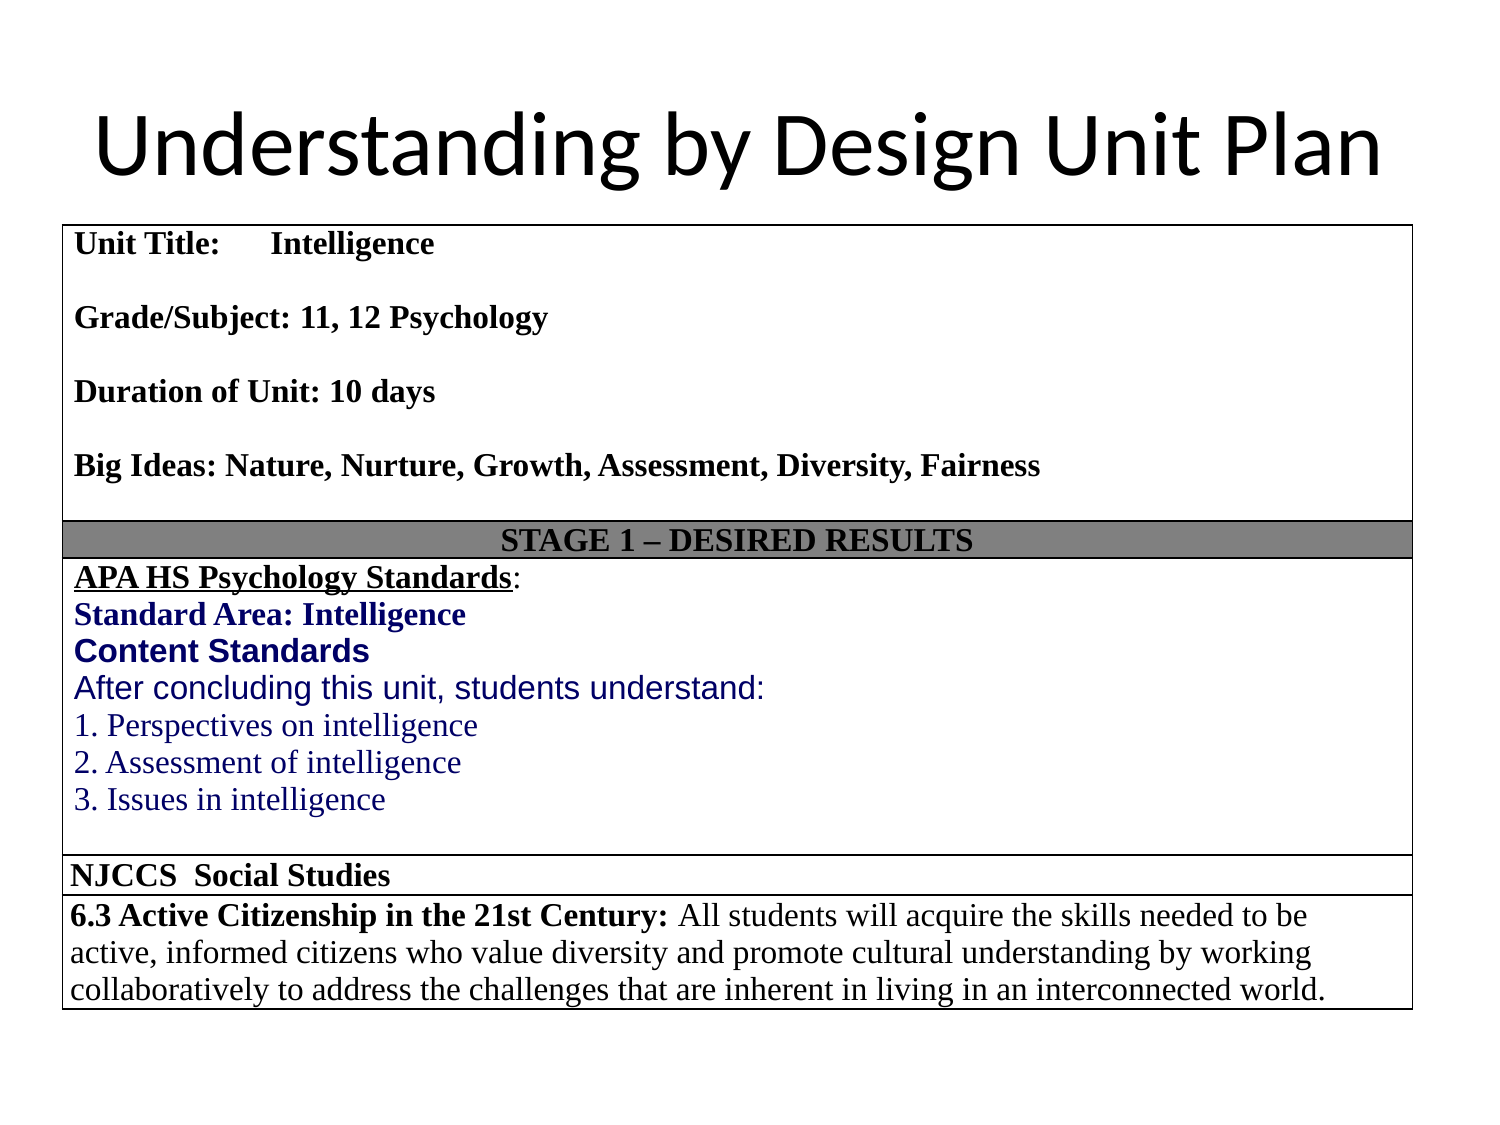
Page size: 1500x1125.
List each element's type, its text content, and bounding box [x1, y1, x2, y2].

title Understanding by Design Unit Plan [75, 45, 1425, 233]
table_cell NJCCS Social Studies [63, 856, 1412, 894]
table_cell 6.3 Active Citizenship in the 21st Century: All students will acquire the skills needed to be active, informed citizens who value diversity and promote cultural understanding by working collaboratively to address the challenges that are inherent in living in an interconnected world. [63, 896, 1412, 1008]
table_cell STAGE 1 – DESIRED RESULTS [63, 522, 1412, 557]
table_header Unit Title: Intelligence Grade/Subject: 11, 12 Psychology Duration of Unit: 10 days Big Ideas: Nature, Nurture, Growth, Assessment, Diversity, Fairness [63, 226, 1412, 520]
table_cell APA HS Psychology Standards: Standard Area: Intelligence Content Standards After concluding this unit, students understand: 1. Perspectives on intelligence 2. Assessment of intelligence 3. Issues in intelligence [63, 559, 1412, 854]
